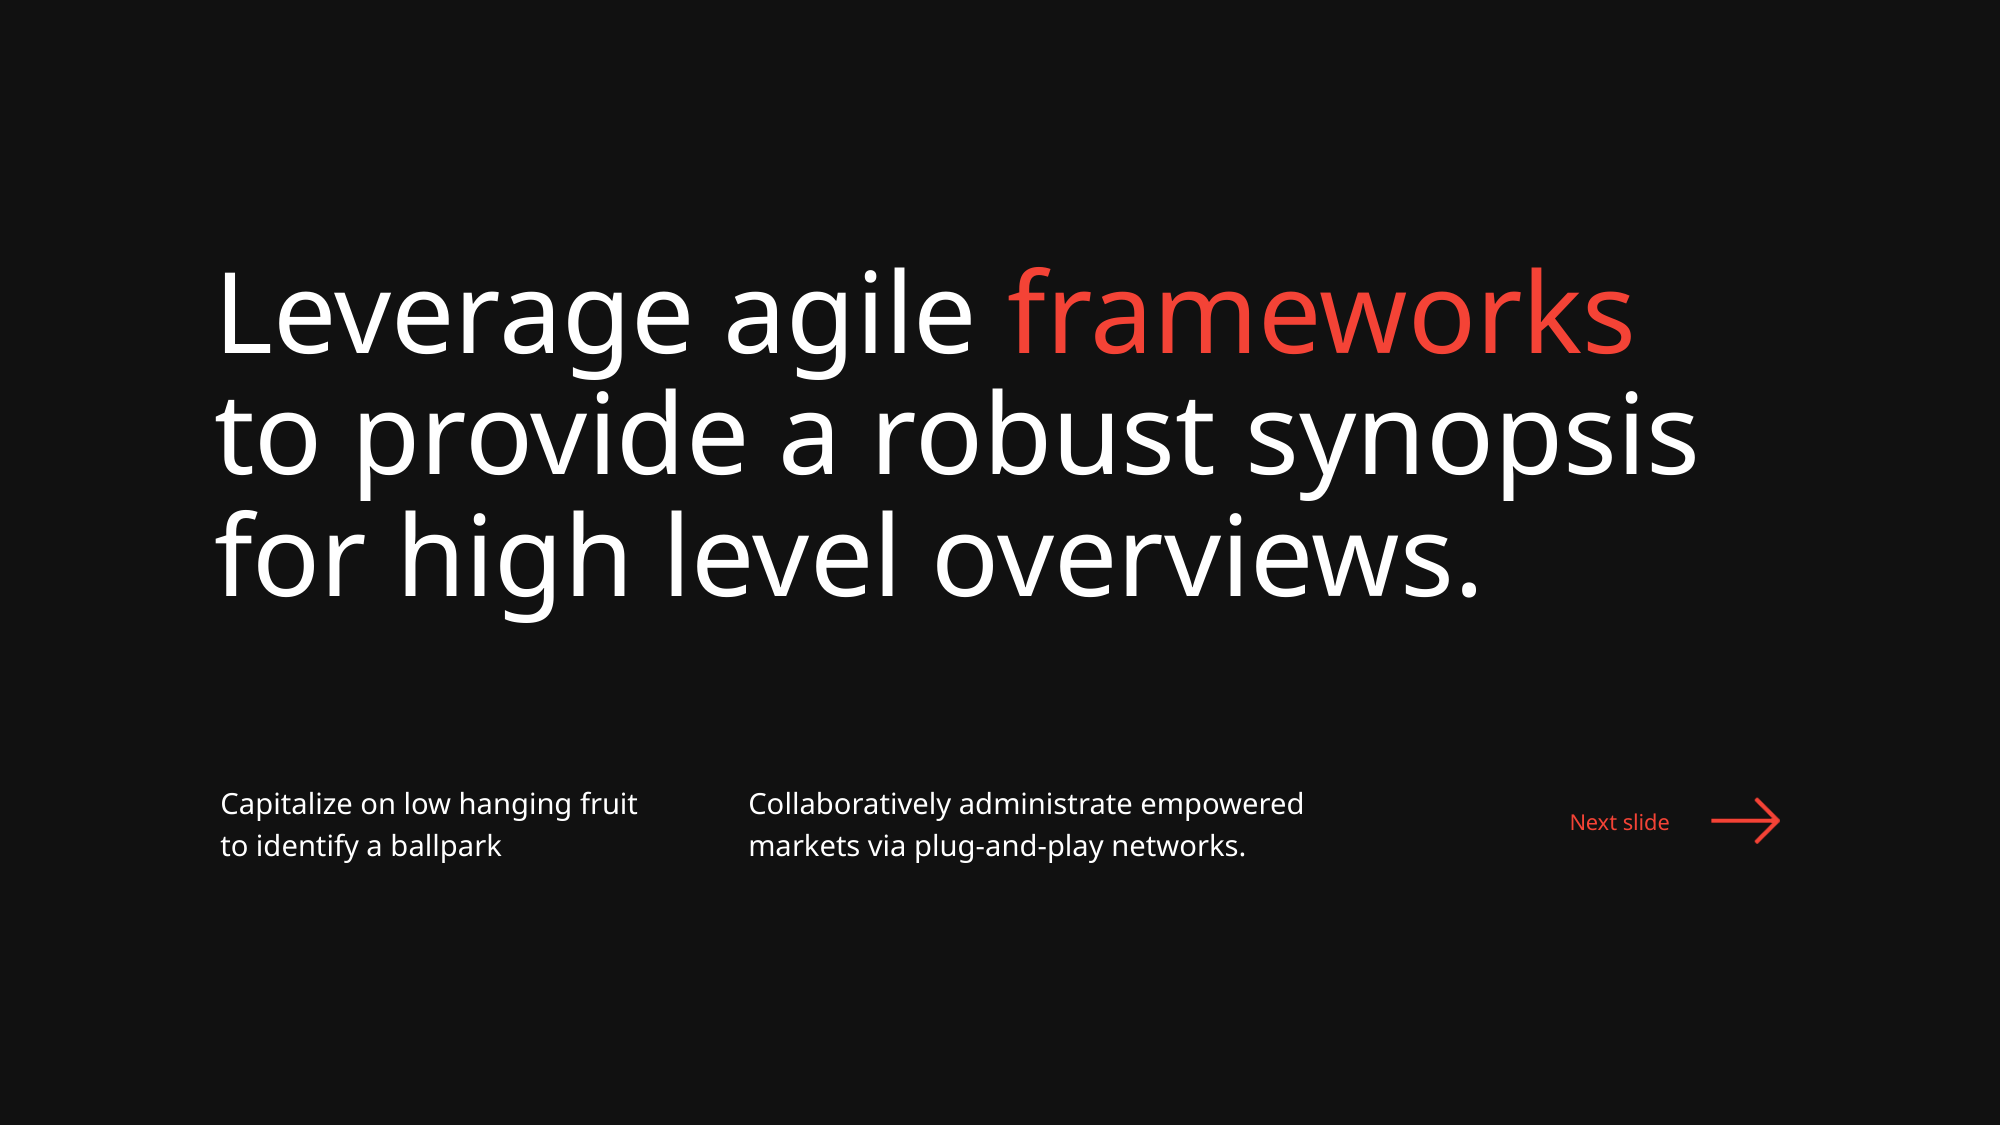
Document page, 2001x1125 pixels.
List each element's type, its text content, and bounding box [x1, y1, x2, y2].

picture [1709, 783, 1780, 854]
text_box Next slide [1442, 803, 1685, 835]
text_box Collaboratively administrate empowered markets via plug-and-play networks. [748, 778, 1318, 863]
text_box Leverage agile frameworks to provide a robust synopsis for high level overviews. [214, 256, 1774, 621]
text_box Capitalize on low hanging fruit to identify a ballpark [220, 778, 724, 863]
text_box [1708, 777, 1781, 860]
